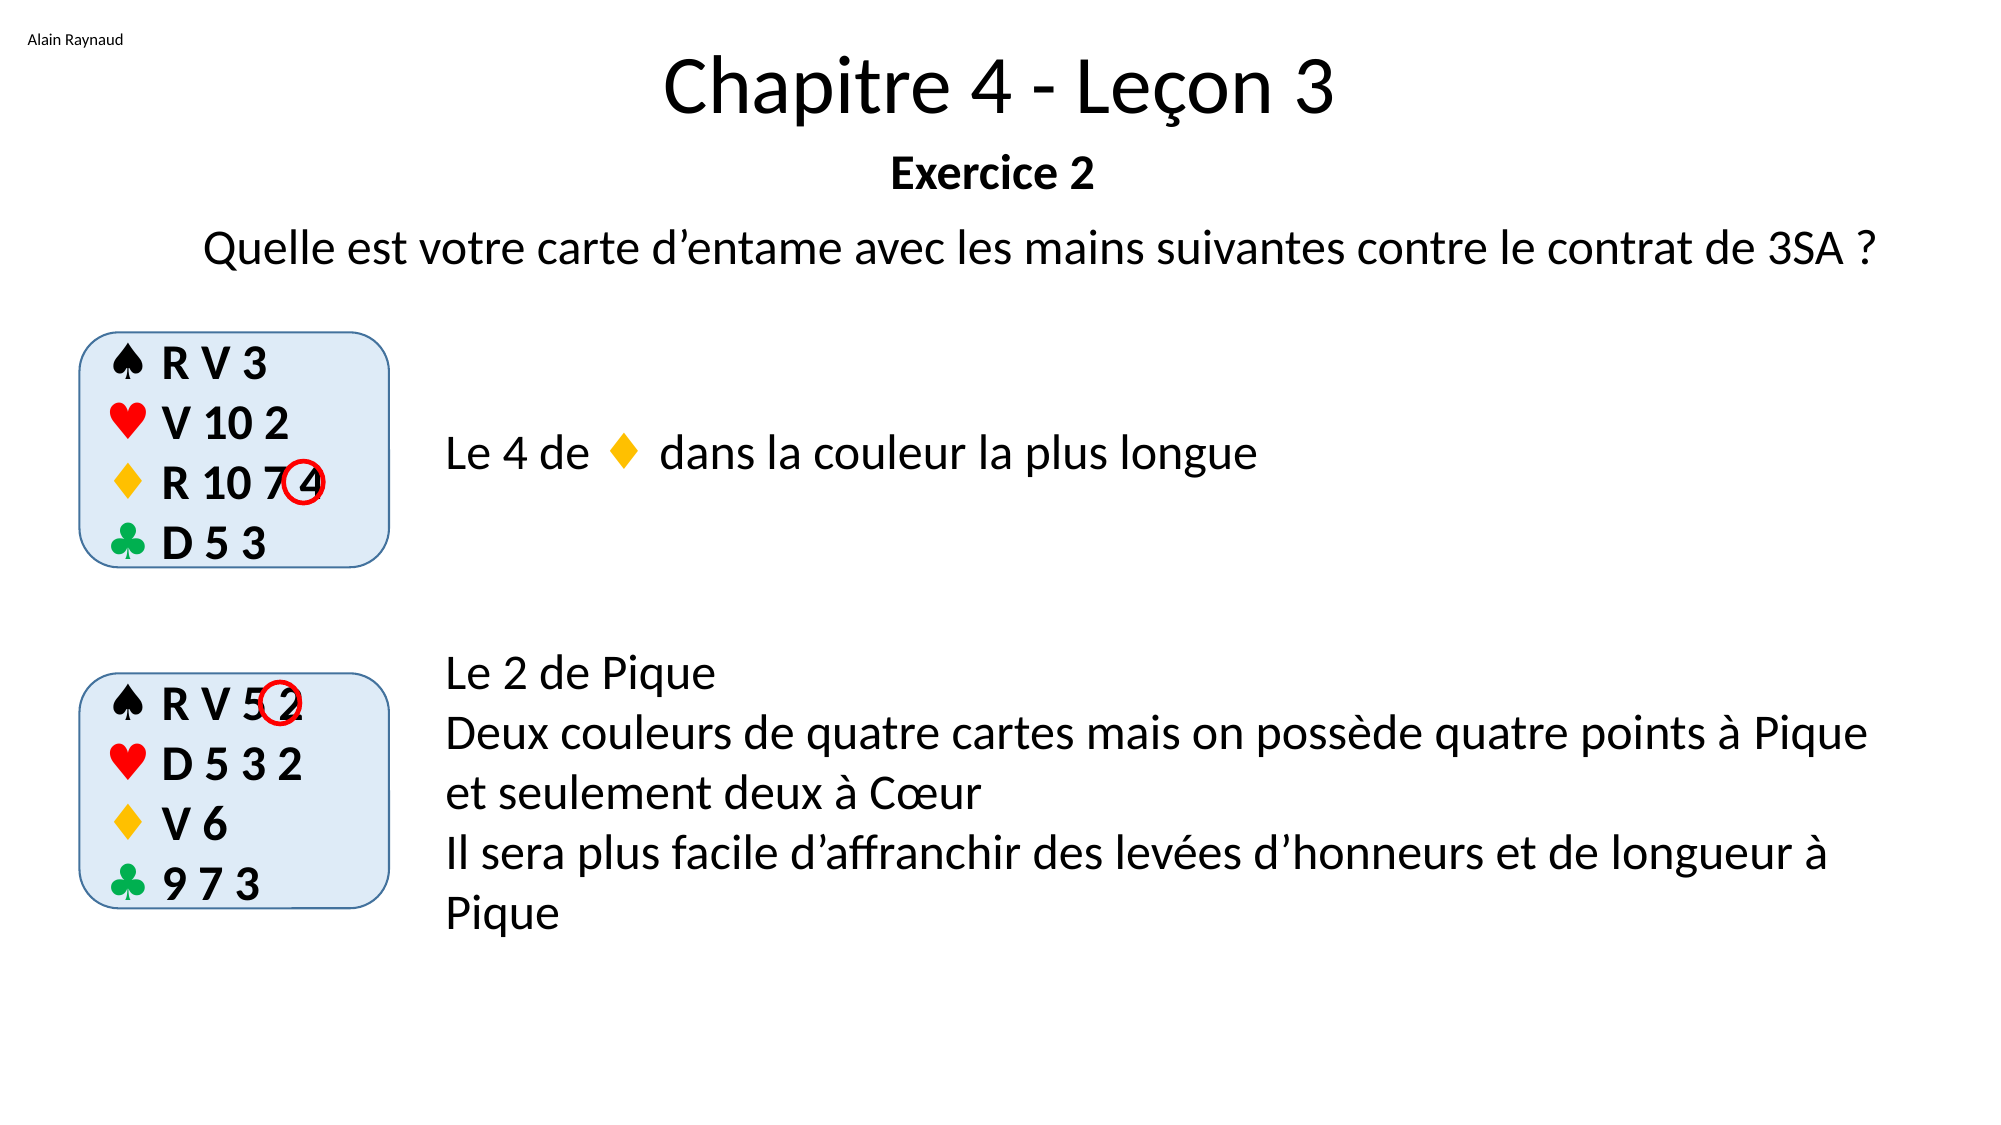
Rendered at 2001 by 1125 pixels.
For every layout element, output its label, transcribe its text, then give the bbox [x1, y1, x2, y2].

subtitle Exercice 2 Quelle est votre carte d’entame avec les mains suivantes contre le contrat de 3SA ? [37, 139, 1948, 1088]
text_box Le 2 de Pique Deux couleurs de quatre cartes mais on possède quatre points à Pique et seulement deux à Cœur Il sera plus facile d’affranchir des levées d’honneurs et de longueur à Pique [430, 631, 1934, 947]
text_box Alain Raynaud [12, 21, 147, 57]
text_box ♠ R V 5 2 ♥ D 5 3 2 ♦ V 6 ♣ 9 7 3 [78, 672, 391, 910]
text_box [259, 680, 301, 725]
text_box [282, 460, 325, 505]
text_box Le 4 de ♦ dans la couleur la plus longue [430, 411, 1934, 487]
title Chapitre 4 - Leçon 3 [249, 38, 1750, 139]
text_box ♠ R V 3 ♥ V 10 2 ♦ R 10 7 4 ♣ D 5 3 [78, 331, 391, 569]
